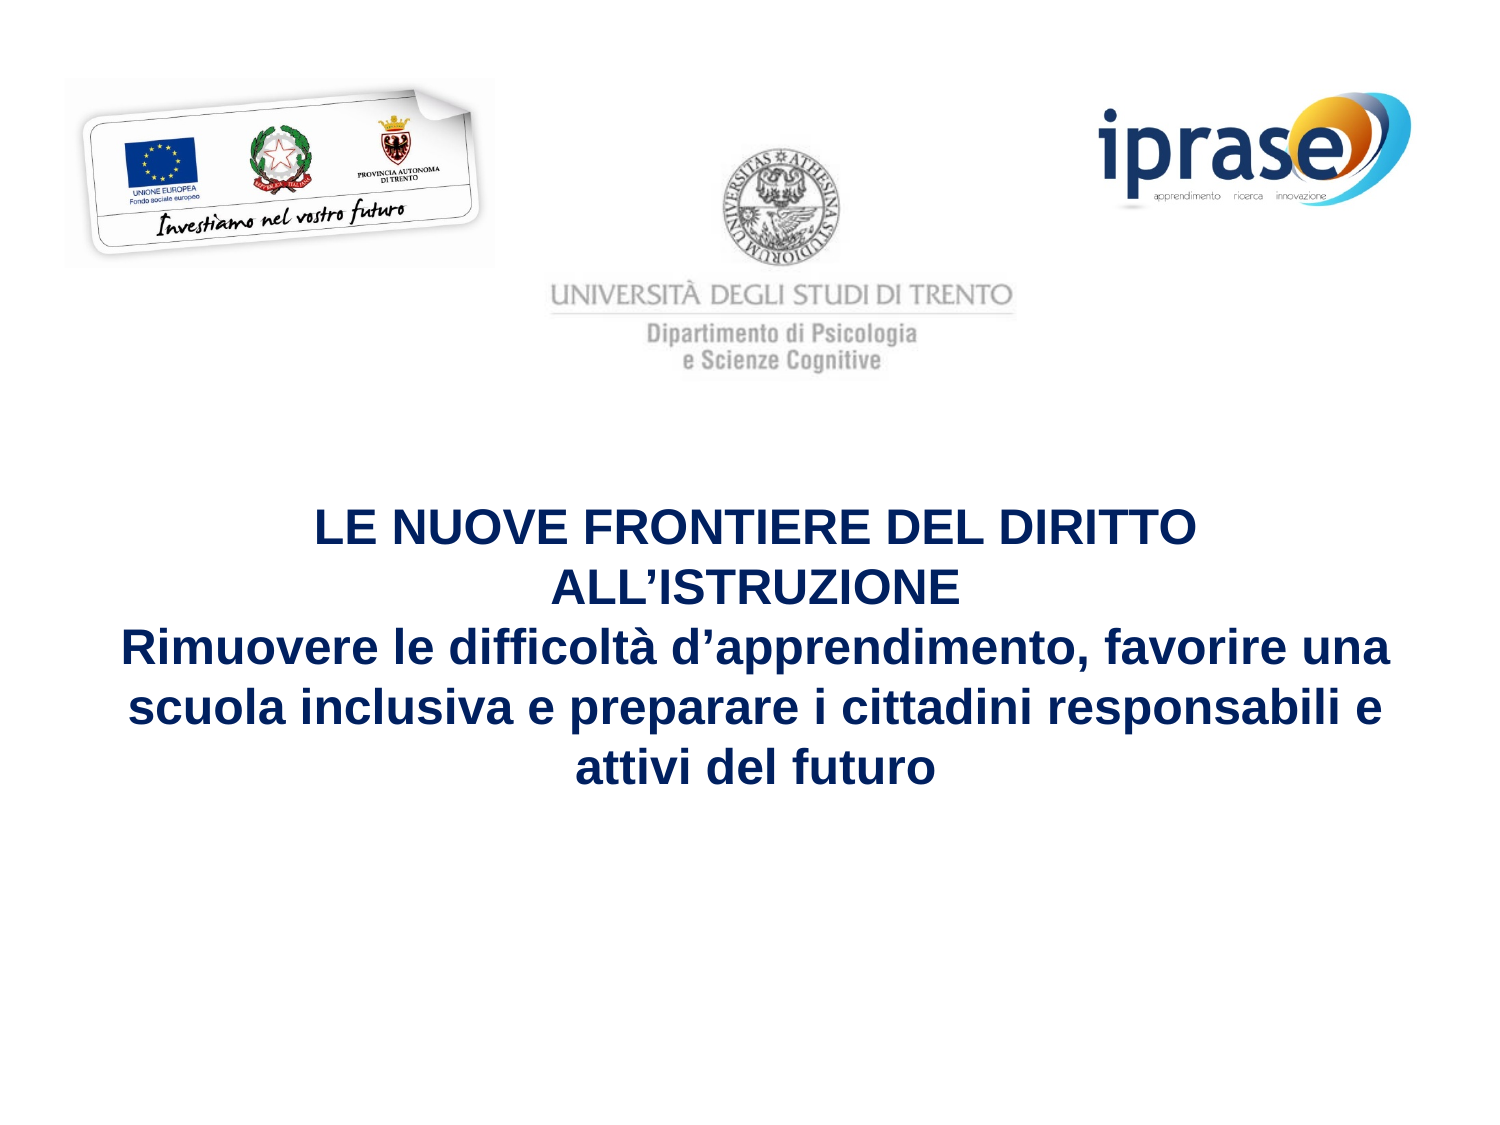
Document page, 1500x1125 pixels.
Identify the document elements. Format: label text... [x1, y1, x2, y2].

picture [1092, 77, 1418, 216]
text_box LE NUOVE FRONTIERE DEL DIRITTO ALL’ISTRUZIONE Rimuovere le difficoltà d’apprendimento, favorire una scuola inclusiva e preparare i cittadini responsabili e attivi del futuro [100, 459, 1412, 862]
picture [525, 125, 1040, 405]
picture [64, 77, 495, 268]
